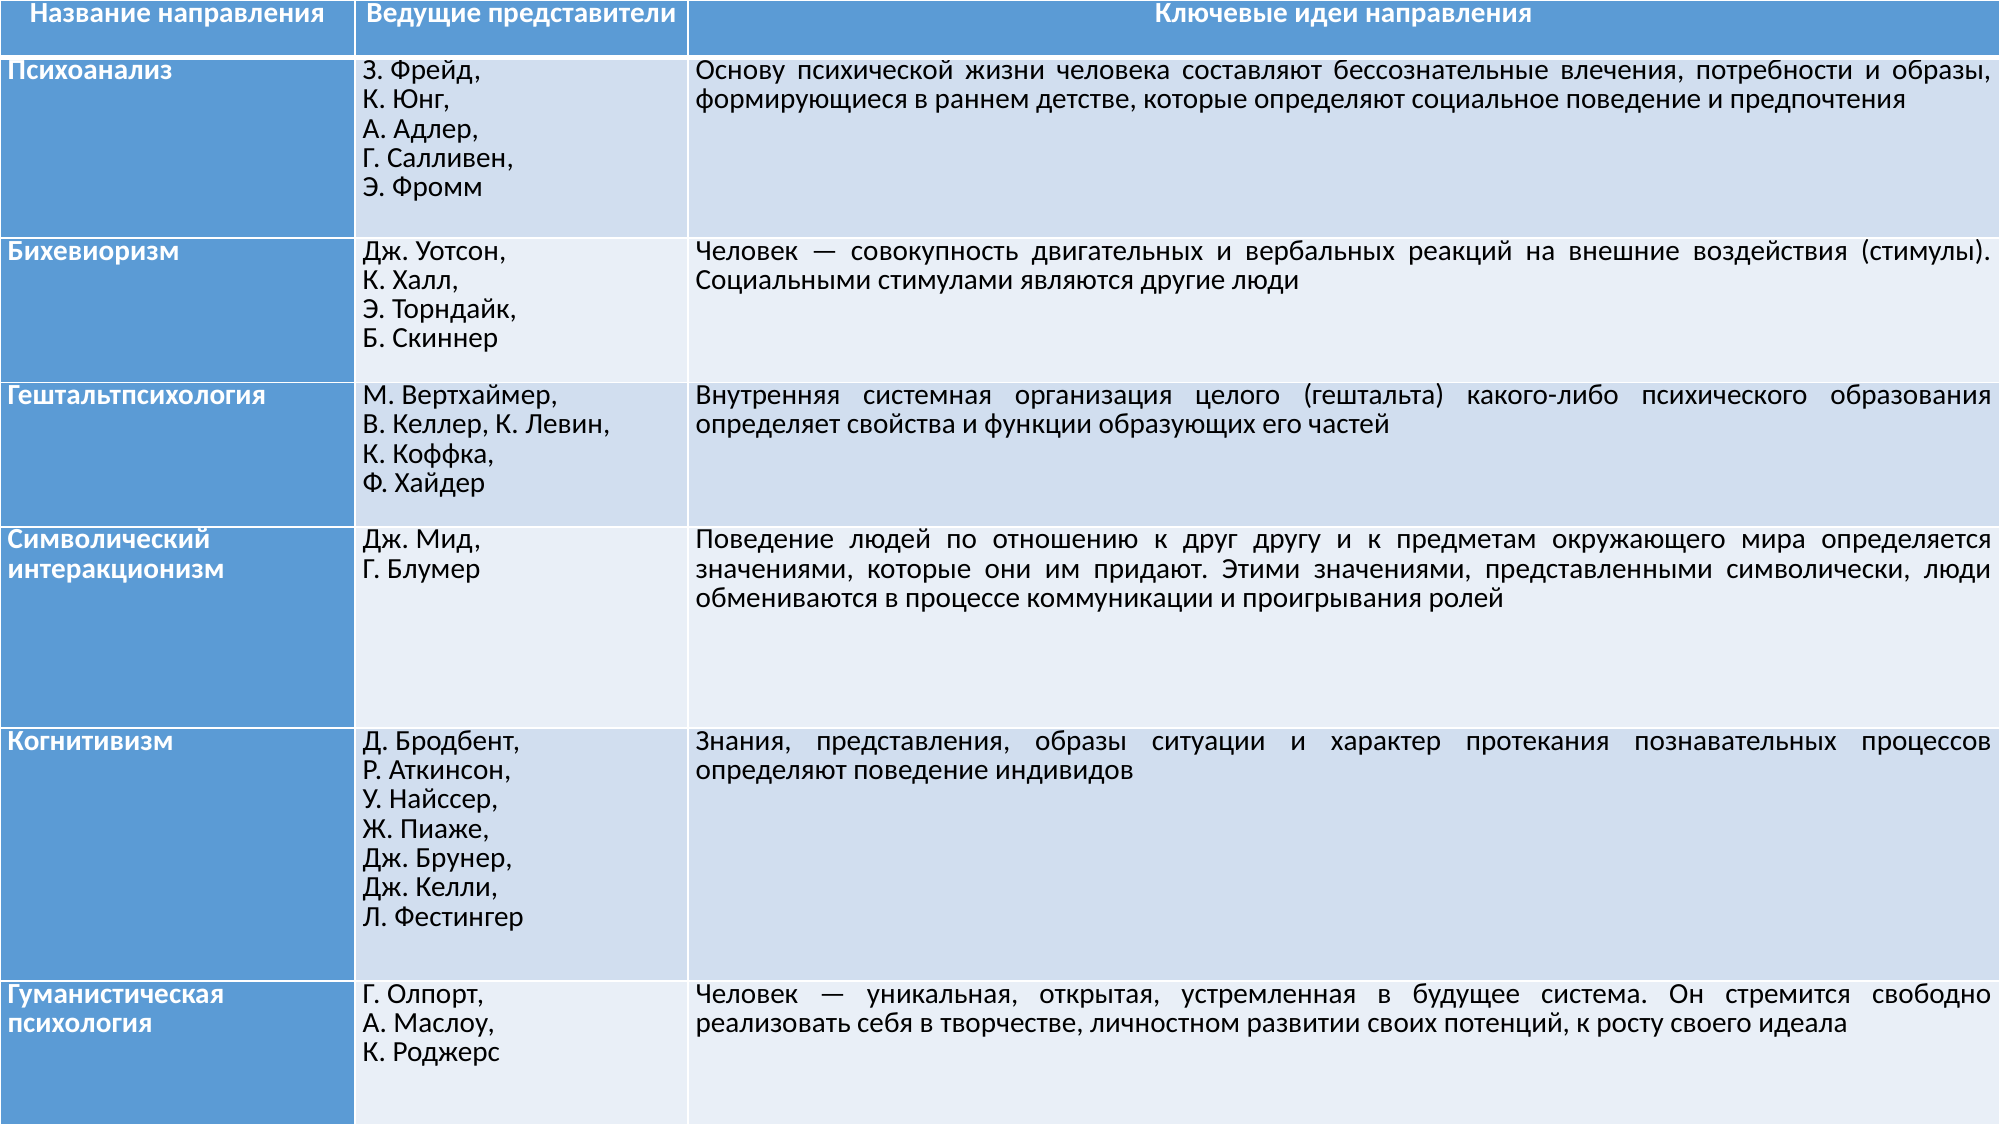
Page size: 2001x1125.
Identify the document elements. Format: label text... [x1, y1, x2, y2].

table_cell Бихевиоризм [1, 239, 354, 382]
table_cell Основу психической жизни человека составляют бессознательные влечения, потребности и образы, формирующиеся в раннем детстве, которые определяют социальное поведение и предпочтения [689, 60, 1999, 237]
table_cell Знания, представления, образы ситуации и характер протекания познавательных процессов определяют поведение индивидов [689, 729, 1999, 980]
table_cell Гуманистическая психология [1, 982, 354, 1124]
table_cell Дж. Уотсон, К. Халл, Э. Торндайк, Б. Скиннер [356, 239, 687, 382]
table_cell Д. Бродбент, Р. Аткинсон, У. Найссер, Ж. Пиаже, Дж. Брунер, Дж. Келли, Л. Фестингер [356, 729, 687, 980]
table_cell Человек — совокупность двигательных и вербальных реакций на внешние воздействия (стимулы). Социальными стимулами являются другие люди [689, 239, 1999, 382]
table_cell Психоанализ [1, 60, 354, 237]
table_header Название направления [1, 1, 354, 55]
table_cell Когнитивизм [1, 729, 354, 980]
table_header Ведущие представители [356, 1, 687, 55]
table_cell Поведение людей по отношению к друг другу и к предметам окружающего мира определяется значениями, которые они им придают. Этими значениями, представленными символически, люди обмениваются в процессе коммуникации и проигрывания ролей [689, 528, 1999, 727]
table_cell М. Вертхаймер, В. Келлер, К. Левин, К. Коффка, Ф. Хайдер [356, 383, 687, 526]
table_cell Символический интеракционизм [1, 528, 354, 727]
table_cell Человек — уникальная, открытая, устремленная в будущее система. Он стремится свободно реализовать себя в творчестве, личностном развитии своих потенций, к росту своего идеала [689, 982, 1999, 1124]
table_cell Дж. Мид, Г. Блумер [356, 528, 687, 727]
table_cell Г. Олпорт, А. Маслоу, К. Роджерс [356, 982, 687, 1124]
table_header Ключевые идеи направления [689, 1, 1999, 55]
table_cell Гештальтпсихология [1, 383, 354, 526]
table_cell З. Фрейд, К. Юнг, А. Адлер, Г. Салливен, Э. Фромм [356, 60, 687, 237]
table_cell Внутренняя системная организация целого (гештальта) какого-либо психического образования определяет свойства и функции образующих его частей [689, 383, 1999, 526]
